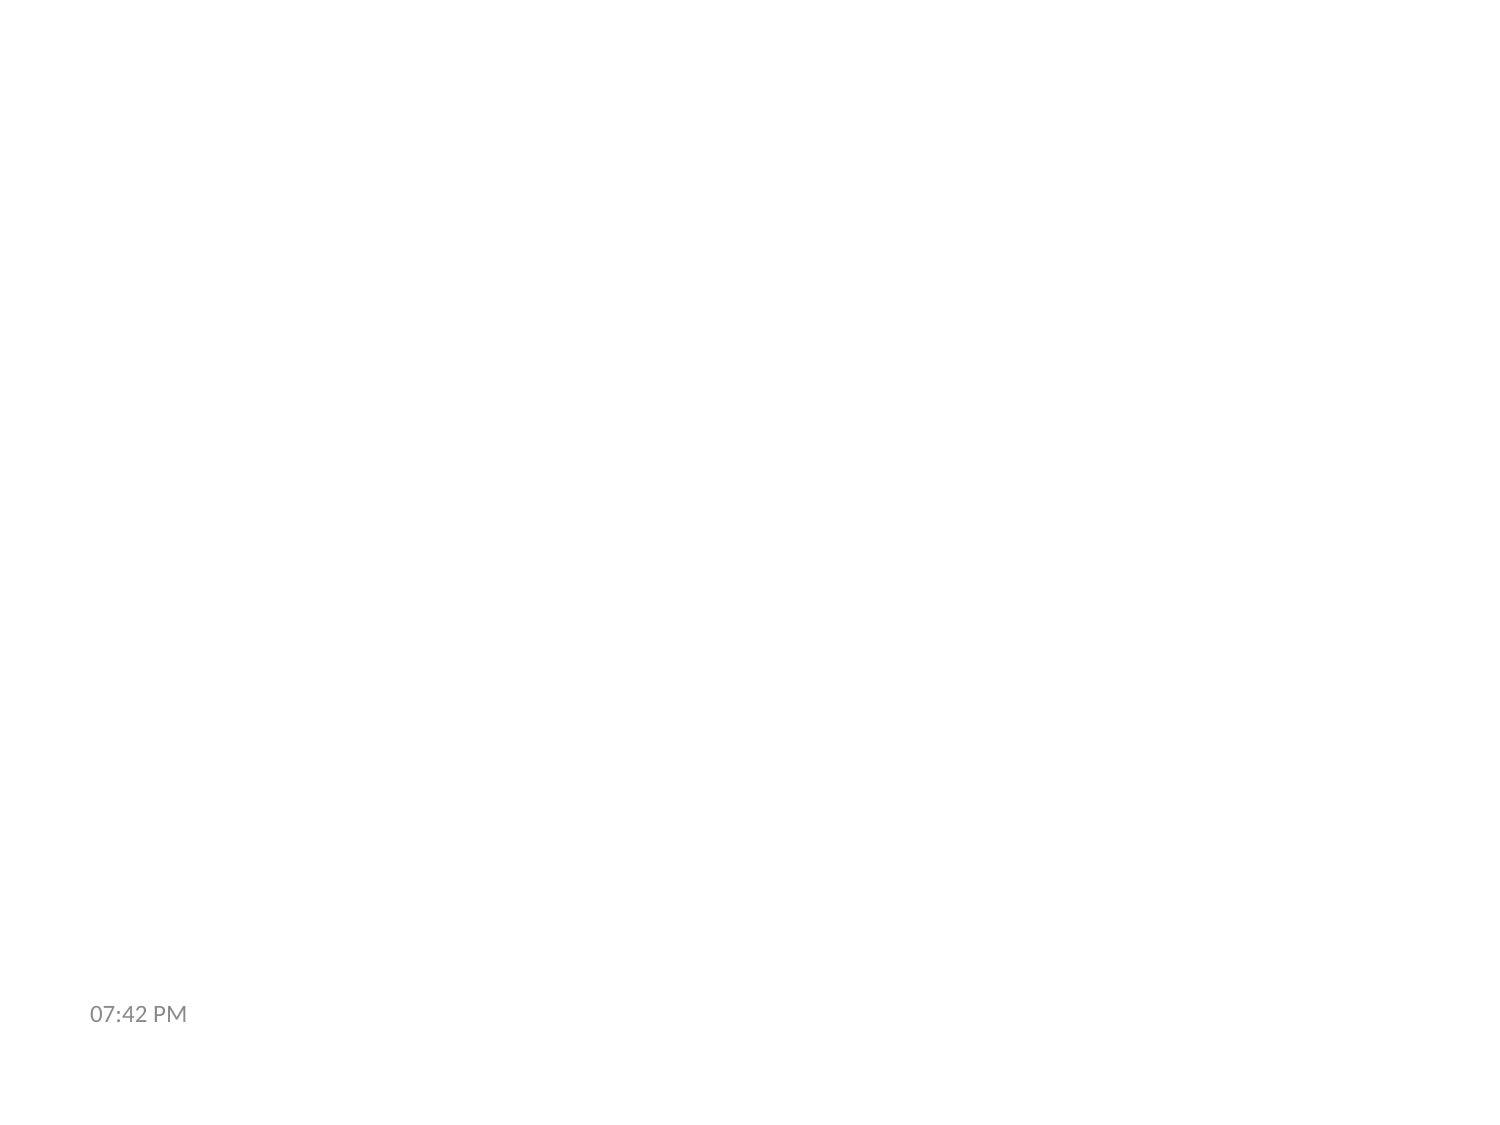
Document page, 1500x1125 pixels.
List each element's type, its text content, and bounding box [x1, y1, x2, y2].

text_box 3:35 PM [75, 982, 425, 1043]
